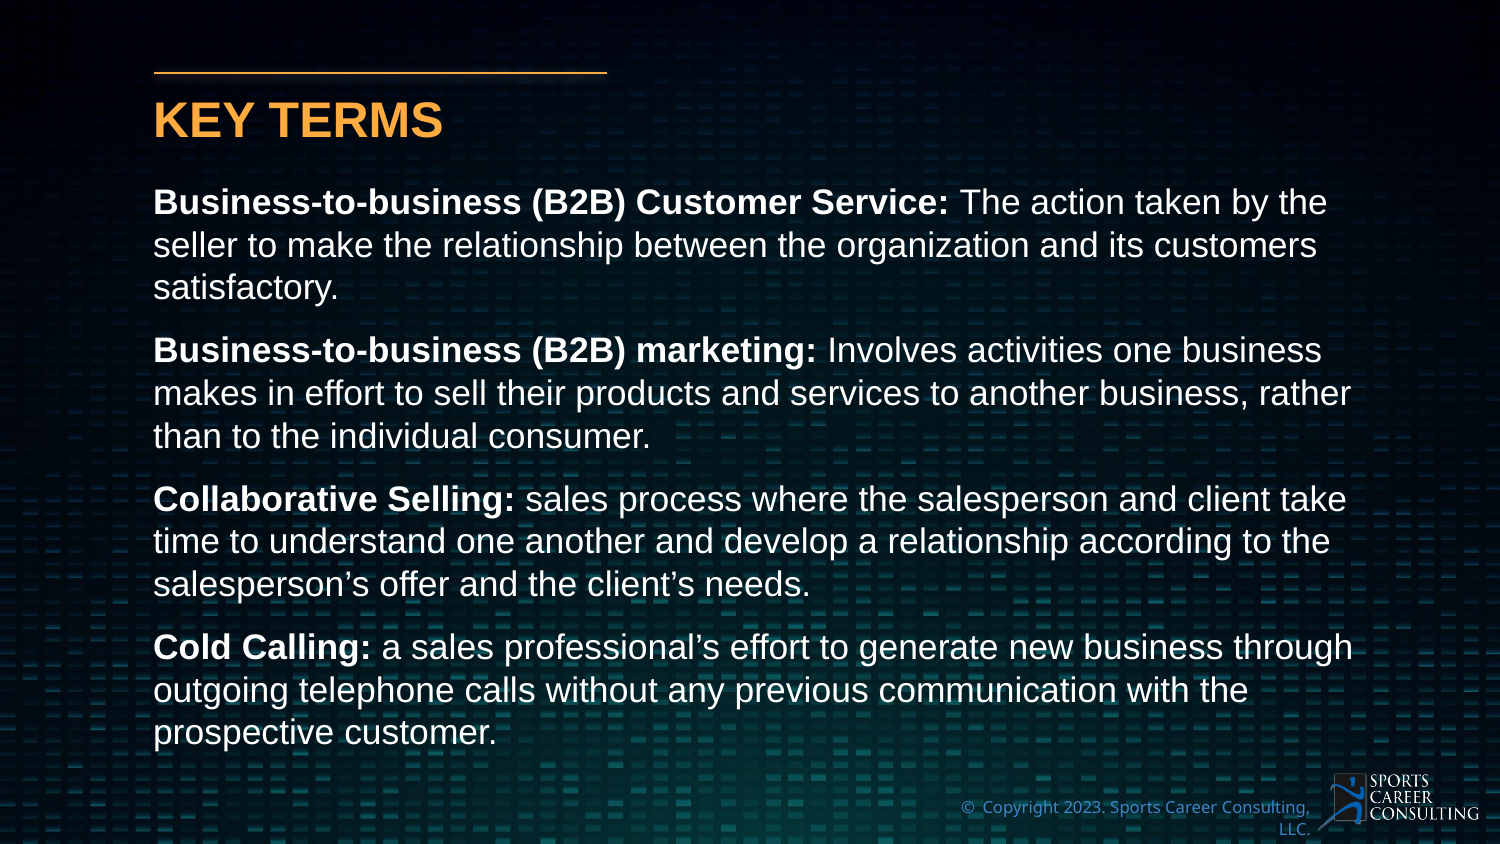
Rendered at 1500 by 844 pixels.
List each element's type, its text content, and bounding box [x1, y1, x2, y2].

text_box © Copyright 2023. Sports Career Consulting, LLC. [914, 769, 1326, 844]
list Business-to-business (B2B) Customer Service: The action taken by the seller to make the relationship between the organization and its customers satisfactory. Business-to-business (B2B) marketing: Involves activities one business makes in effort to sell their products and services to another business, rather than to the individual consumer. Collaborative Selling: sales process where the salesperson and client take time to understand one another and develop a relationship according to the salesperson’s offer and the client’s needs. Cold Calling: a sales professional’s effort to generate new business through outgoing telephone calls without any previous communication with the prospective customer. [138, 164, 1399, 748]
title KEY TERMS [138, 72, 927, 165]
picture [0, 0, 1500, 844]
